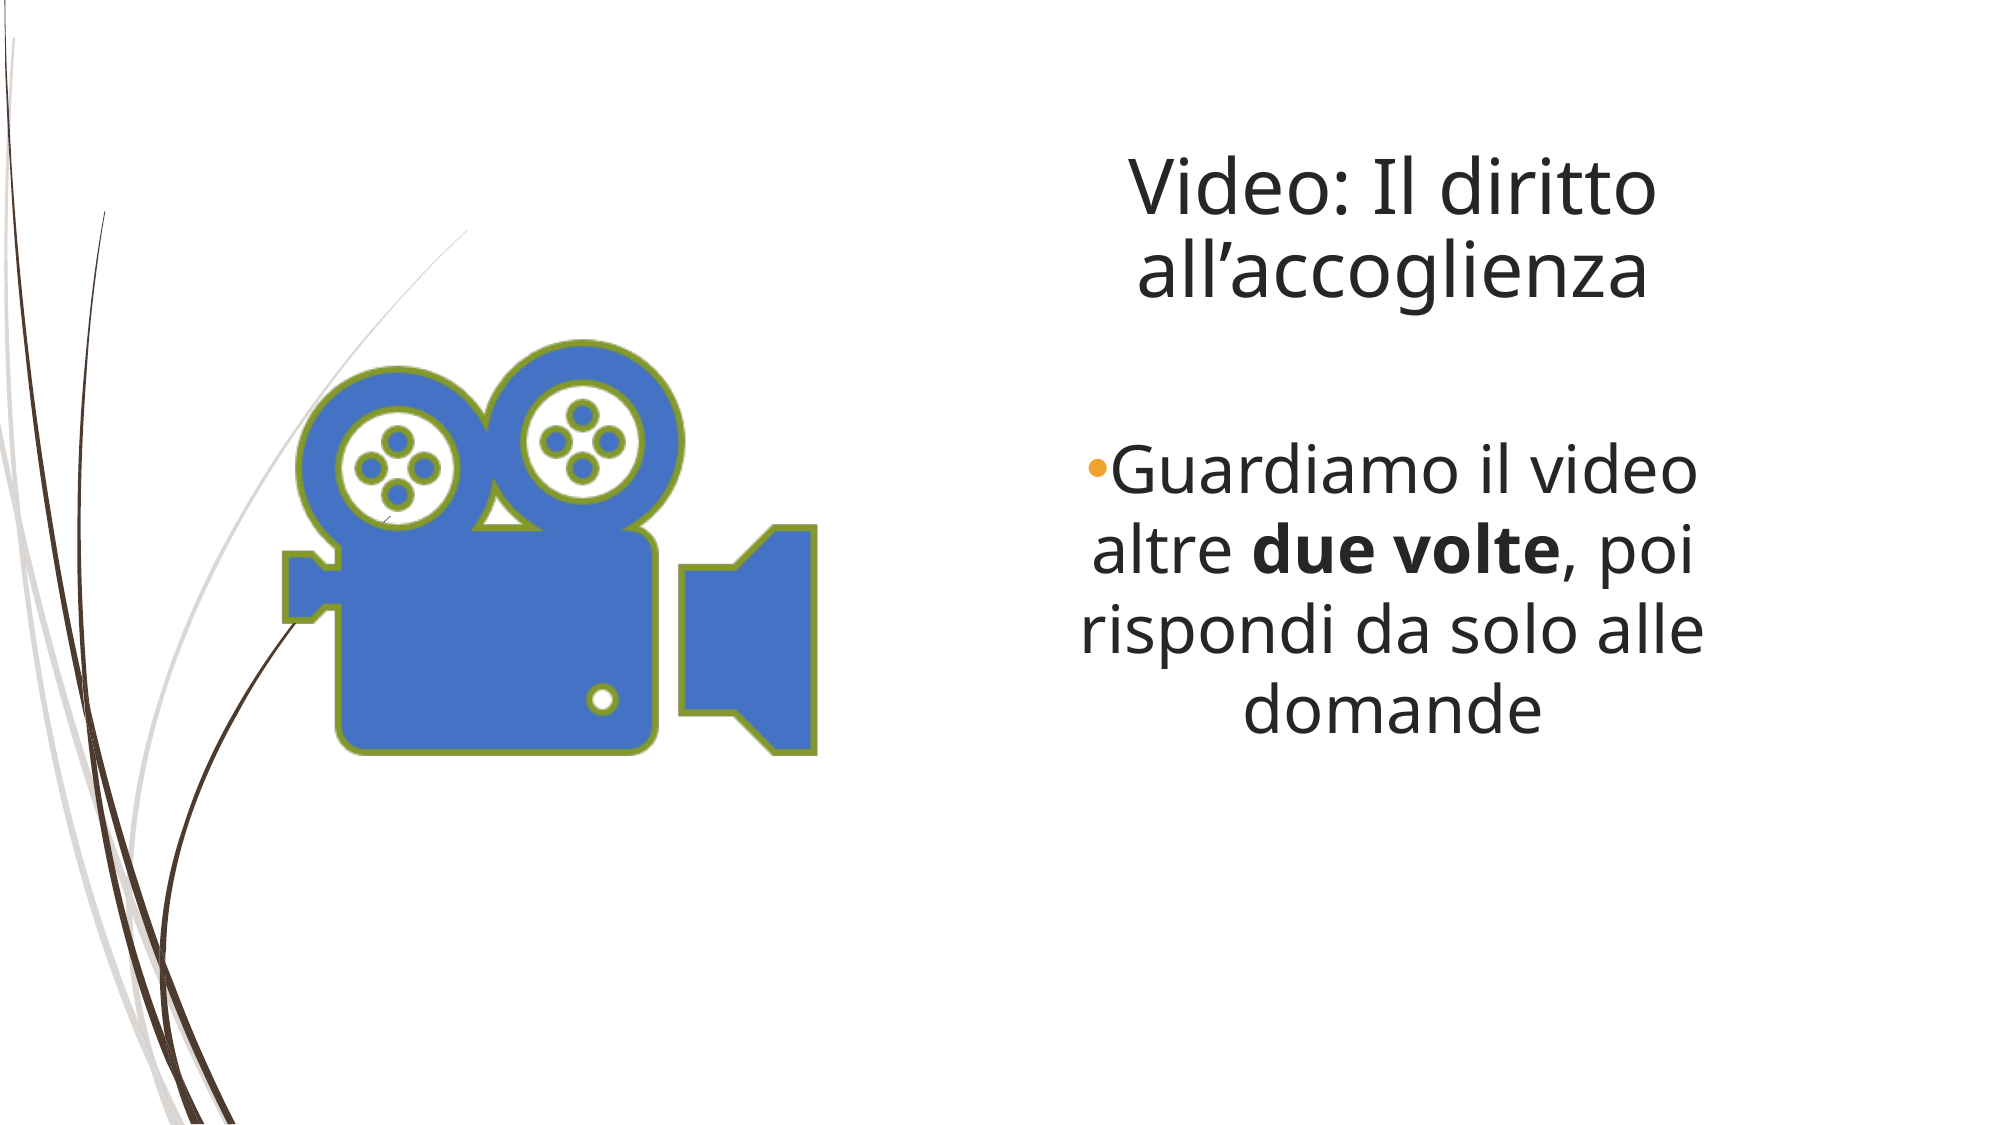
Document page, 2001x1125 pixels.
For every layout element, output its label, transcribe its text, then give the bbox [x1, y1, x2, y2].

list Guardiamo il video altre due volte, poi rispondi da solo alle domande [999, 419, 1788, 964]
title Video: Il diritto all’accoglienza [999, 124, 1788, 339]
picture [232, 231, 867, 865]
